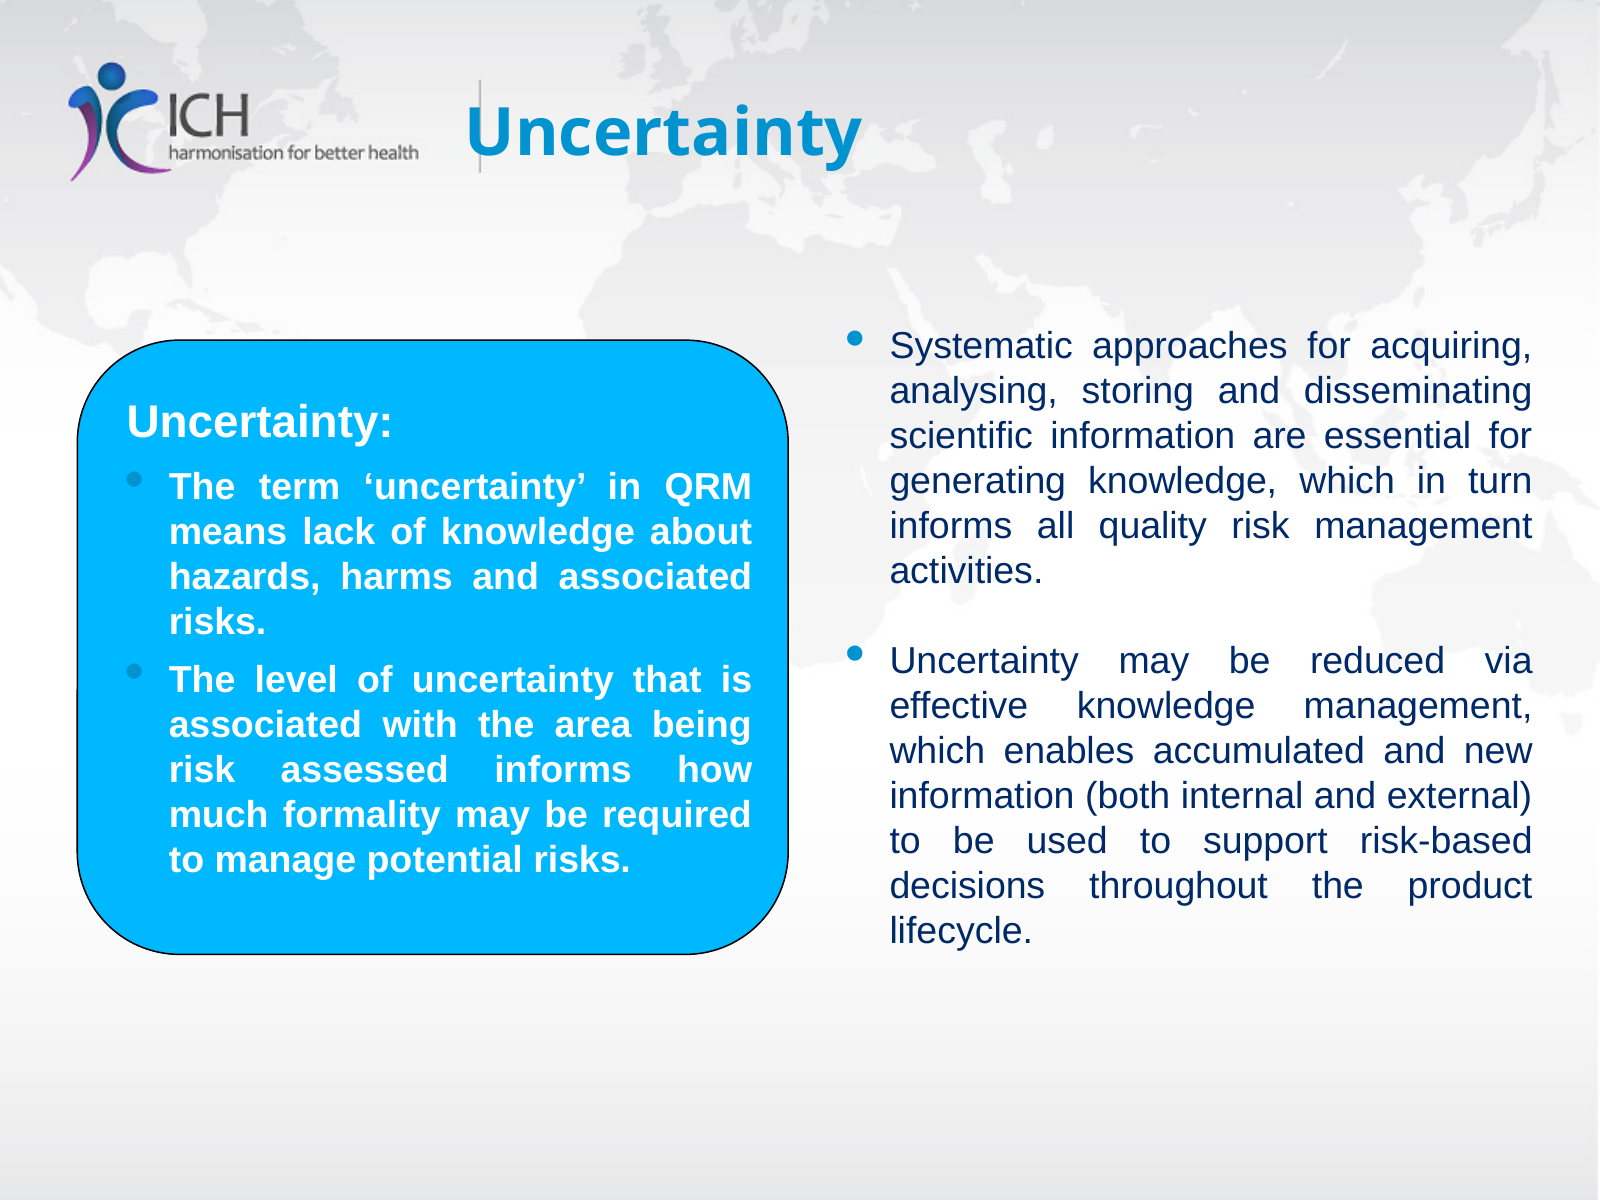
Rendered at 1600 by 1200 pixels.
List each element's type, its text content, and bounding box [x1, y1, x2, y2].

list Uncertainty: The term ‘uncertainty’ in QRM means lack of knowledge about hazards, harms and associated risks. The level of uncertainty that is associated with the area being risk assessed informs how much formality may be required to manage potential risks. [126, 387, 753, 1132]
picture [0, 0, 1600, 1200]
text_box [77, 340, 789, 940]
title Uncertainty [126, 68, 1202, 199]
text_box Systematic approaches for acquiring, analysing, storing and disseminating scientific information are essential for generating knowledge, which in turn informs all quality risk management activities. Uncertainty may be reduced via effective knowledge management, which enables accumulated and new information (both internal and external) to be used to support risk-based decisions throughout the product lifecycle. [847, 316, 1533, 990]
